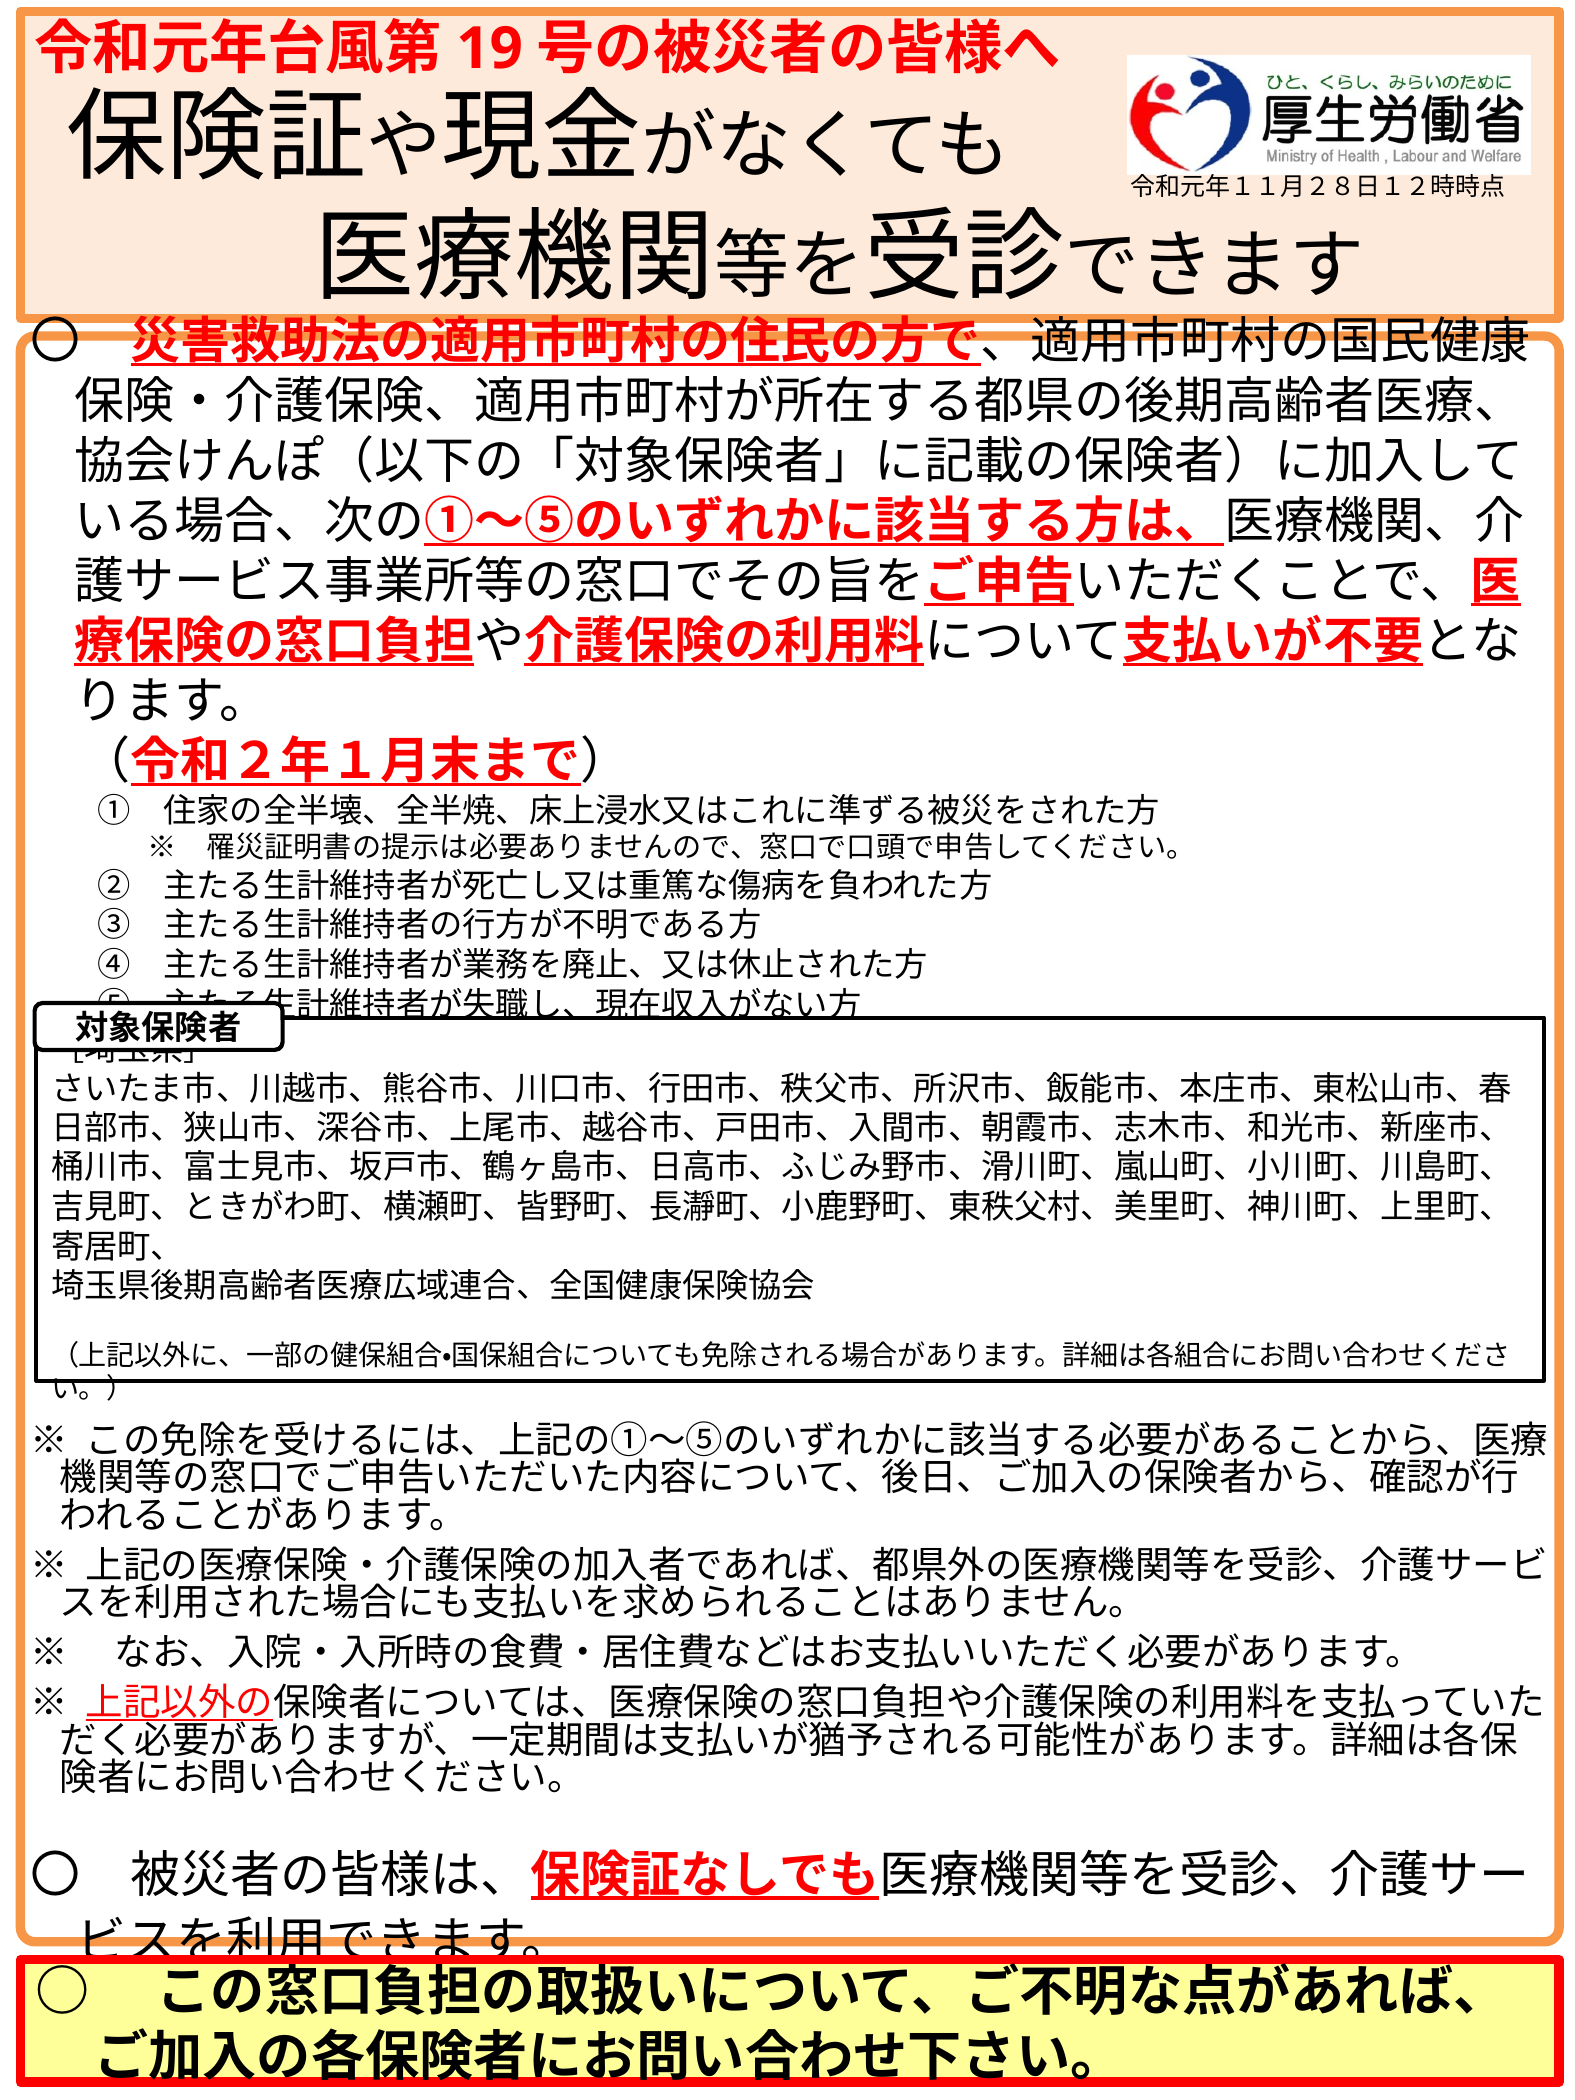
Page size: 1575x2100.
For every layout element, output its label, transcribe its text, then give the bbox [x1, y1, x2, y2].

text_box 令和元年台風第19号の被災者の皆様へ [33, 1, 1081, 70]
text_box 対象保険者 [32, 1000, 285, 1053]
text_box ［埼玉県］ さいたま市、川越市、熊谷市、川口市、行田市、秩父市、所沢市、飯能市、本庄市、東松山市、春日部市、狭山市、深谷市、上尾市、越谷市、戸田市、入間市、朝霞市、志木市、和光市、新座市、桶川市、富士見市、坂戸市、鶴ヶ島市、日高市、ふじみ野市、滑川町、嵐山町、小川町、川島町、吉見町、ときがわ町、横瀬町、皆野町、長瀞町、小鹿野町、東秩父村、美里町、神川町、上里町、寄居町、 埼玉県後期高齢者医療広域連合、全国健康保険協会 （上記以外に、一部の健保組合・国保組合についても免除される場合があります。詳細は各組合にお問い合わせください。） [34, 1016, 1546, 1383]
text_box 保険証や現金がなくても 医療機関等を受診できます [18, 9, 1561, 320]
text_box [1115, 55, 1543, 209]
text_box ○ この窓口負担の取扱いについて、ご不明な点があれば、ご加入の各保険者にお問い合わせ下さい。 [18, 1957, 1561, 2084]
text_box 〇 災害救助法の適用市町村の住民の方で、適用市町村の国民健康保険・介護保険、適用市町村が所在する都県の後期高齢者医療、協会けんぽ（以下の「対象保険者」に記載の保険者）に加入している場合、次の➀～➄のいずれかに該当する方は、医療機関、介護サービス事業所等の窓口でその旨をご申告いただくことで、医療保険の窓口負担や介護保険の利用料について支払いが不要となります。 （令和２年１月末まで） ① 住家の全半壊、全半焼、床上浸水又はこれに準ずる被災をされた方 ※ 罹災証明書の提示は必要ありませんので、窓口で口頭で申告してください。 ② 主たる生計維持者が死亡し又は重篤な傷病を負われた方 ③ 主たる生計維持者の行方が不明である方 ④ 主たる生計維持者が業務を廃止、又は休止された方 ⑤ 主たる生計維持者が失職し、現在収入がない方 ※ この免除を受けるには、上記の①～⑤のいずれかに該当する必要があることから、医療機関等の窓口でご申告いただいた内容について、後日、ご加入の保険者から、確認が行われることがあります。 ※ 上記の医療保険・介護保険の加入者であれば、都県外の医療機関等を受診、介護サービスを利用された場合にも支払いを求められることはありません。 ※ なお、入院・入所時の食費・居住費などはお支払いいただく必要があります。 ※ 上記以外の保険者については、医療保険の窓口負担や介護保険の利用料を支払っていただく必要がありますが、一定期間は支払いが猶予される可能性があります。詳細は各保険者にお問い合わせください。 〇 被災者の皆様は、保険証なしでも医療機関等を受診、介護サービスを利用できます。 [18, 333, 1562, 1944]
